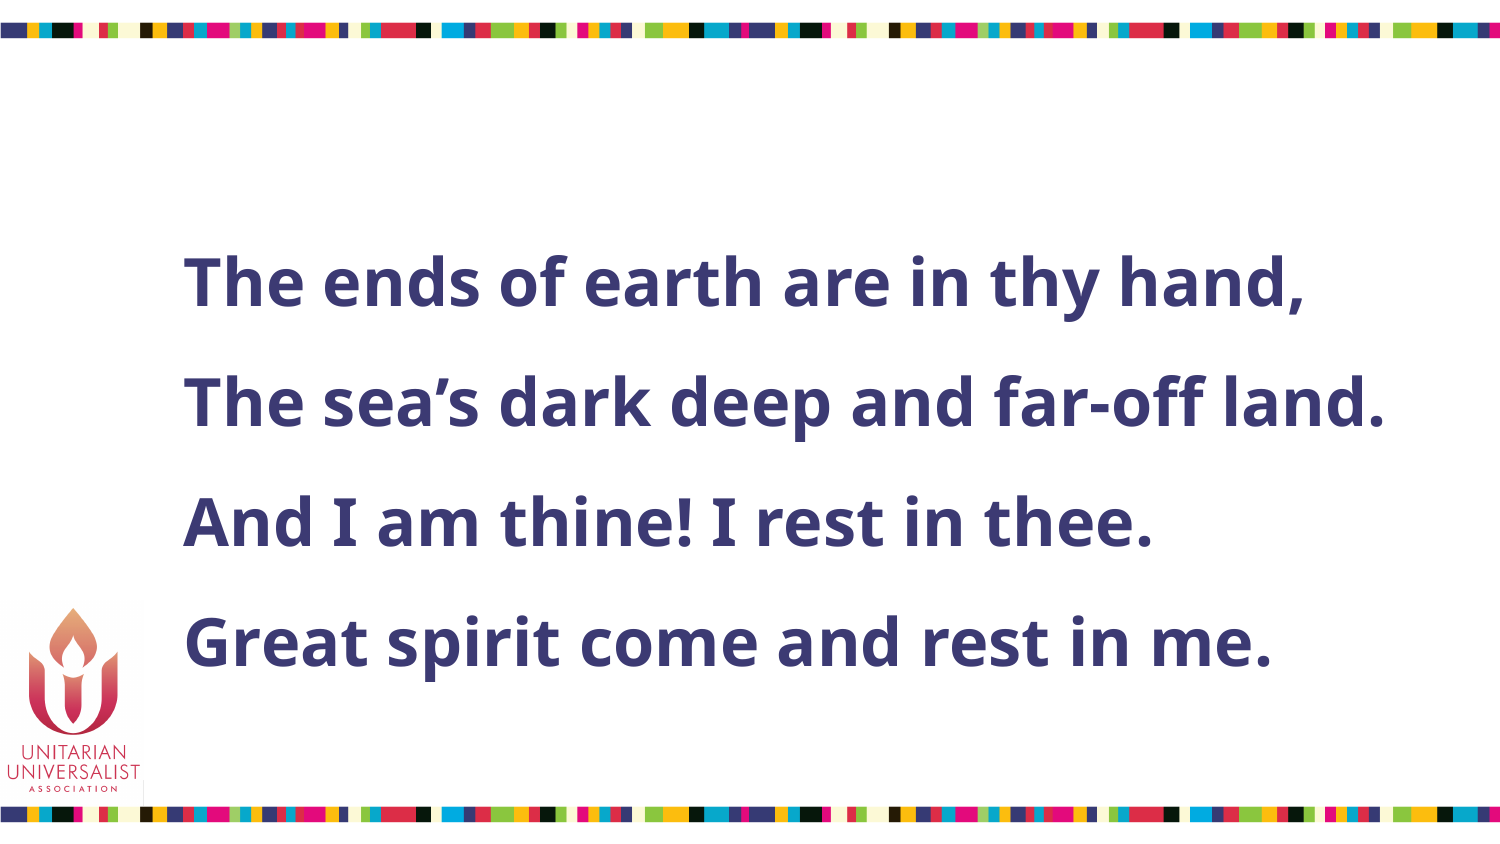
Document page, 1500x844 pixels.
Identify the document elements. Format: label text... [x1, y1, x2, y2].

picture [0, 600, 1500, 824]
picture [0, 22, 1500, 40]
text_box The ends of earth are in thy hand, The sea’s dark deep and far-off land. And I am thine! I rest in thee. Great spirit come and rest in me. [168, 184, 1421, 695]
